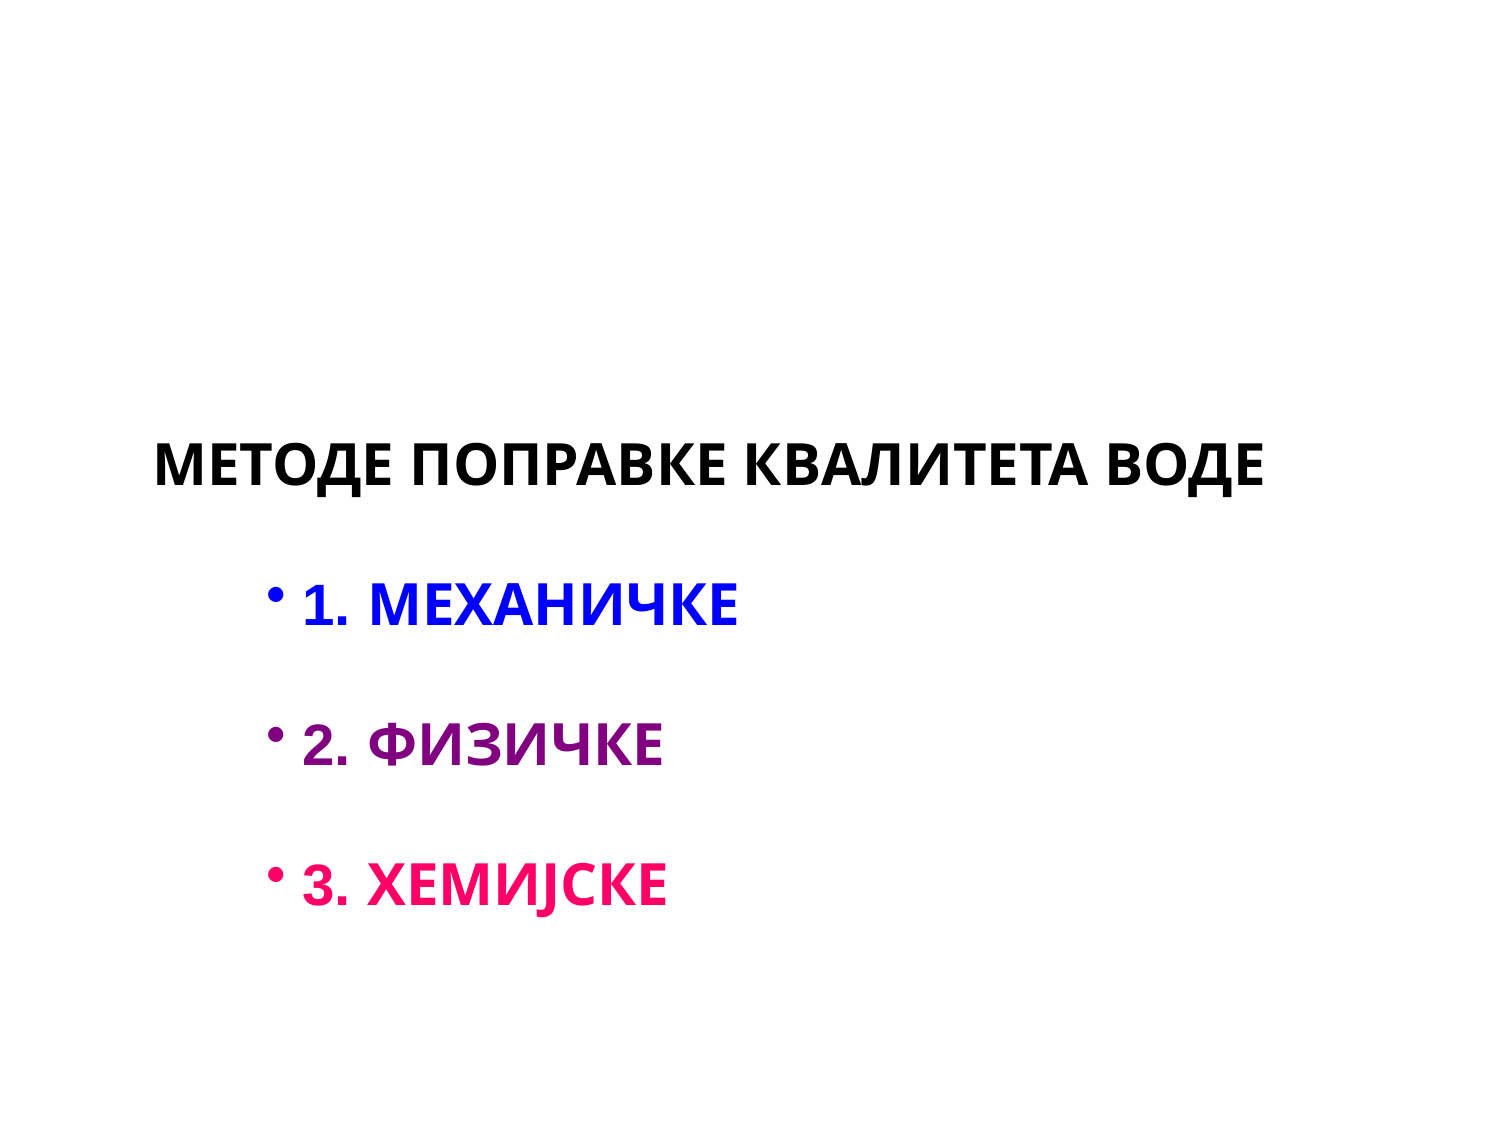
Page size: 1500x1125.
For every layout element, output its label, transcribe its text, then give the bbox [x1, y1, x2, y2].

text_box МЕТОДЕ ПОПРАВКЕ КВАЛИТЕТА ВОДЕ 1. МЕХАНИЧКЕ 2. ФИЗИЧКЕ 3. ХЕМИЈСКЕ [137, 419, 1300, 1010]
